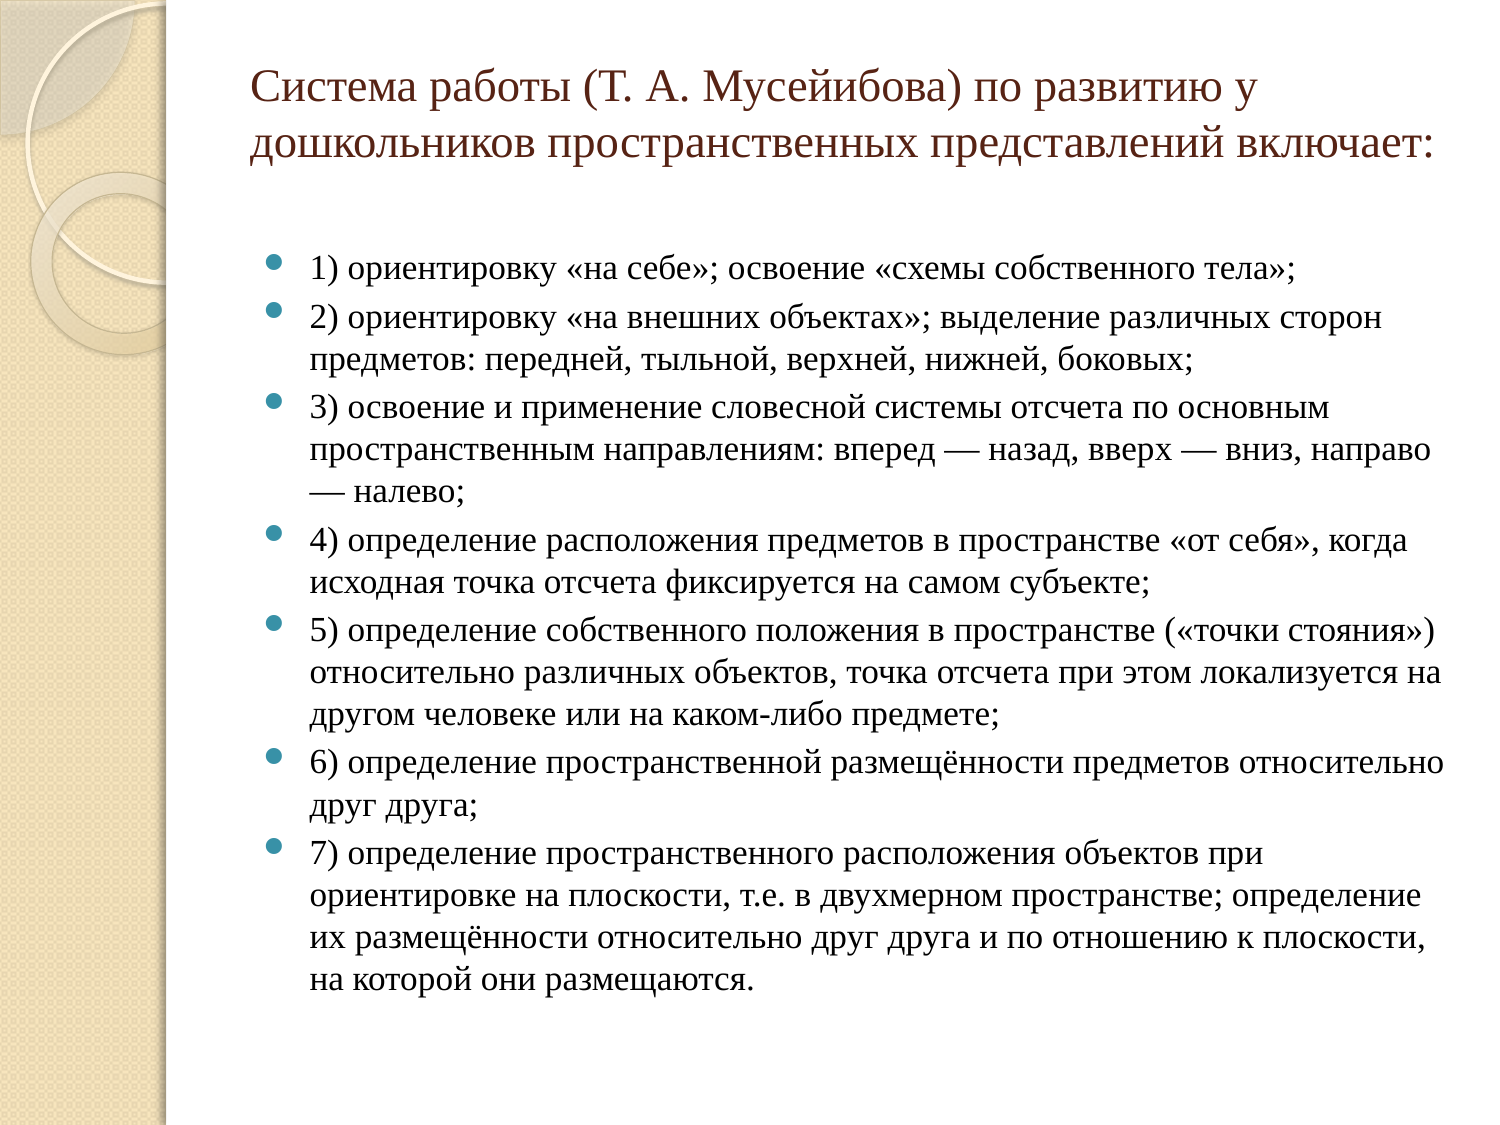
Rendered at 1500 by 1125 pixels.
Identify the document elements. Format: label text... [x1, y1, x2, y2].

list 1) ориентировку «на себе»; освоение «схемы собственного тела»; 2) ориентировку «на внешних объектах»; выделение различных сторон предметов: передней, тыльной, верхней, нижней, боковых; 3) освоение и применение словесной системы отсчета по основным пространственным направлениям: вперед — назад, вверх — вниз, направо — налево; 4) определение расположения предметов в пространстве «от себя», когда исходная точка отсчета фиксируется на самом субъекте; 5) определение собственного положения в пространстве («точки стояния») относительно различных объектов, точка отсчета при этом локализуется на другом человеке или на каком-либо предмете; 6) определение пространственной размещённости предметов относительно друг друга; 7) определение пространственного расположения объектов при ориентировке на плоскости, т.е. в двухмерном пространстве; определение их размещённости относительно друг друга и по отношению к плоскости, на которой они размещаются. [235, 237, 1466, 1025]
title Система работы (Т. А. Мусейибова) по развитию у дошкольников пространственных представлений включает: [235, 45, 1466, 233]
